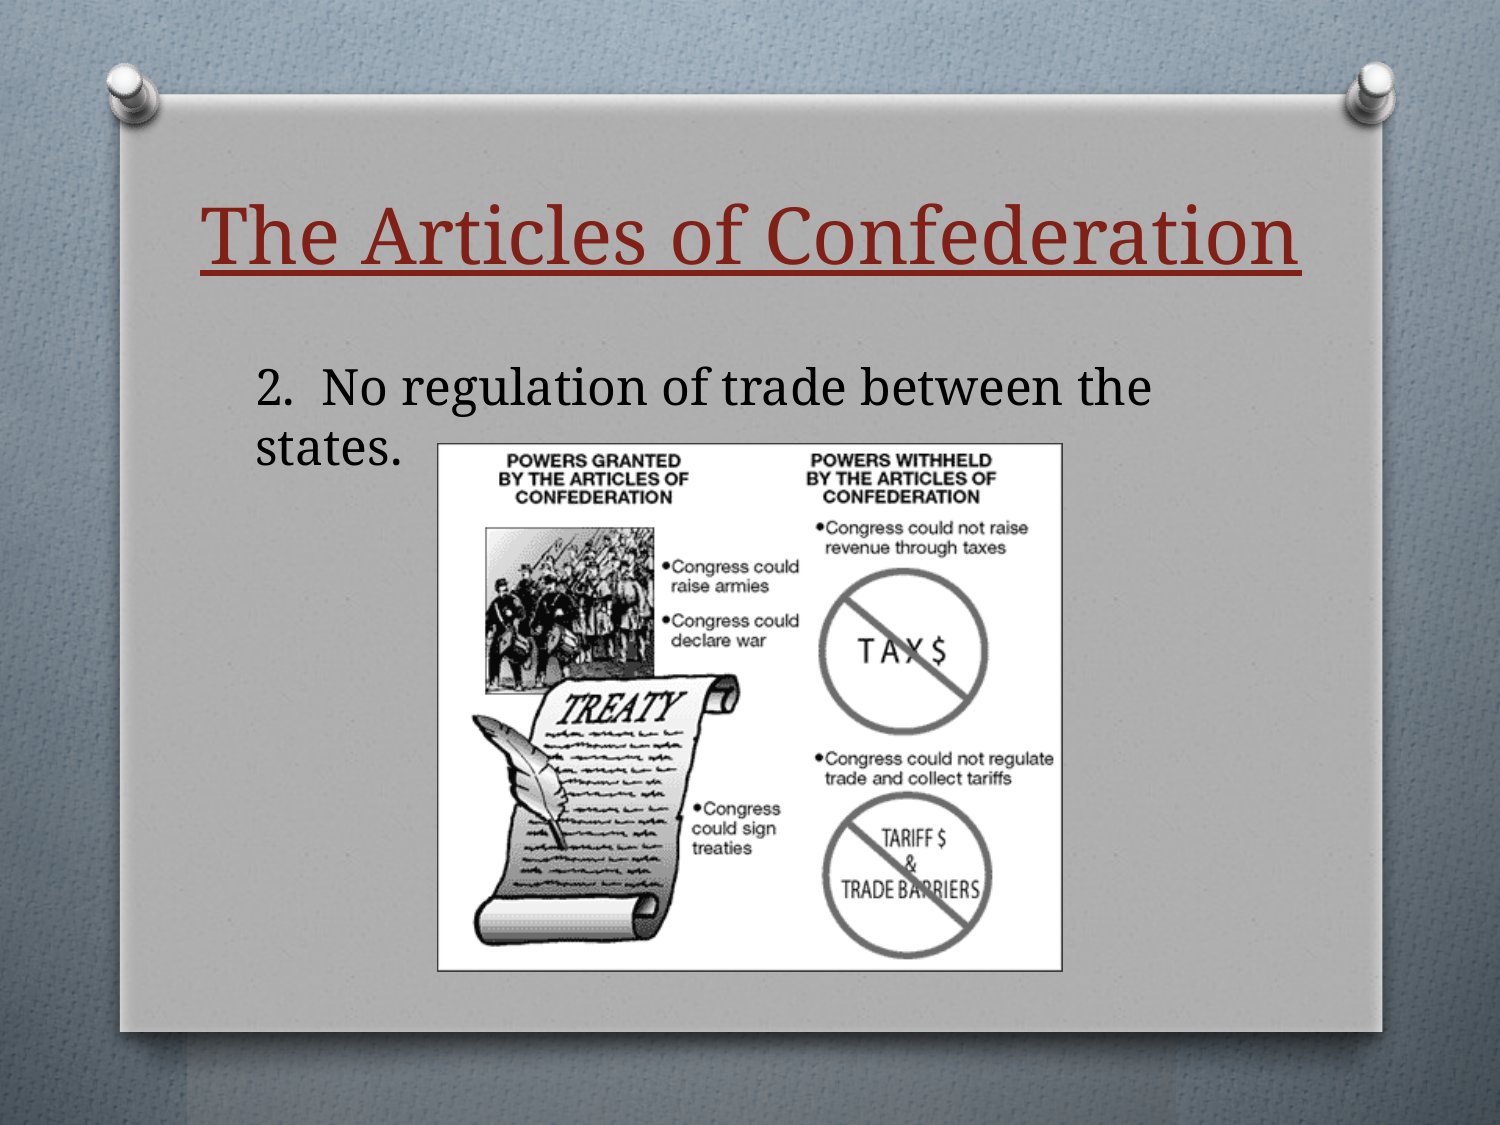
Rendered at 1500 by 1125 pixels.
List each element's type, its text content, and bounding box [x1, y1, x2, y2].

picture [437, 442, 1063, 972]
title The Articles of Confederation [179, 134, 1323, 332]
picture [1317, 35, 1439, 156]
picture [75, 29, 198, 153]
list 2. No regulation of trade between the states. [240, 347, 1257, 939]
